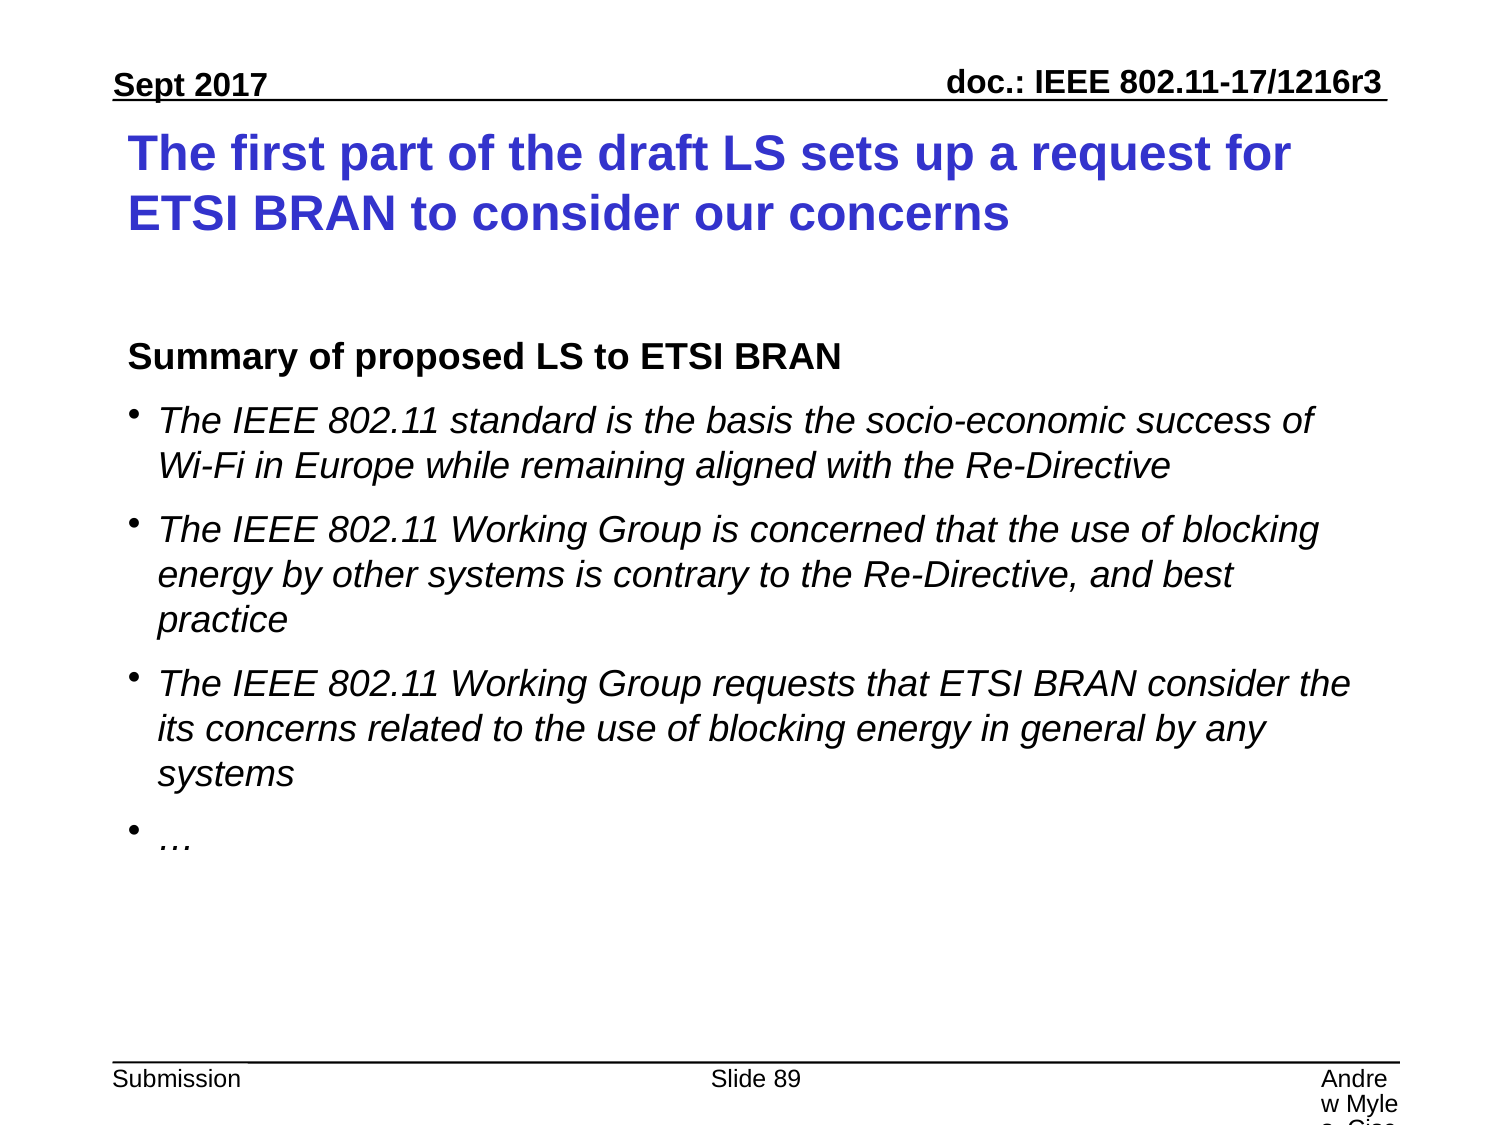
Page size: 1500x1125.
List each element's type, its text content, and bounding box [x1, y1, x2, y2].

title The first part of the draft LS sets up a request for ETSI BRAN to consider our concerns [112, 112, 1388, 288]
list Summary of proposed LS to ETSI BRAN The IEEE 802.11 standard is the basis the socio-economic success of Wi-Fi in Europe while remaining aligned with the Re-Directive The IEEE 802.11 Working Group is concerned that the use of blocking energy by other systems is contrary to the Re-Directive, and best practice The IEEE 802.11 Working Group requests that ETSI BRAN consider the its concerns related to the use of blocking energy in general by any systems … [112, 324, 1388, 1000]
footer Andrew Myles, Cisco [1320, 1061, 1402, 1093]
slide_number Slide 89 [709, 1061, 803, 1093]
